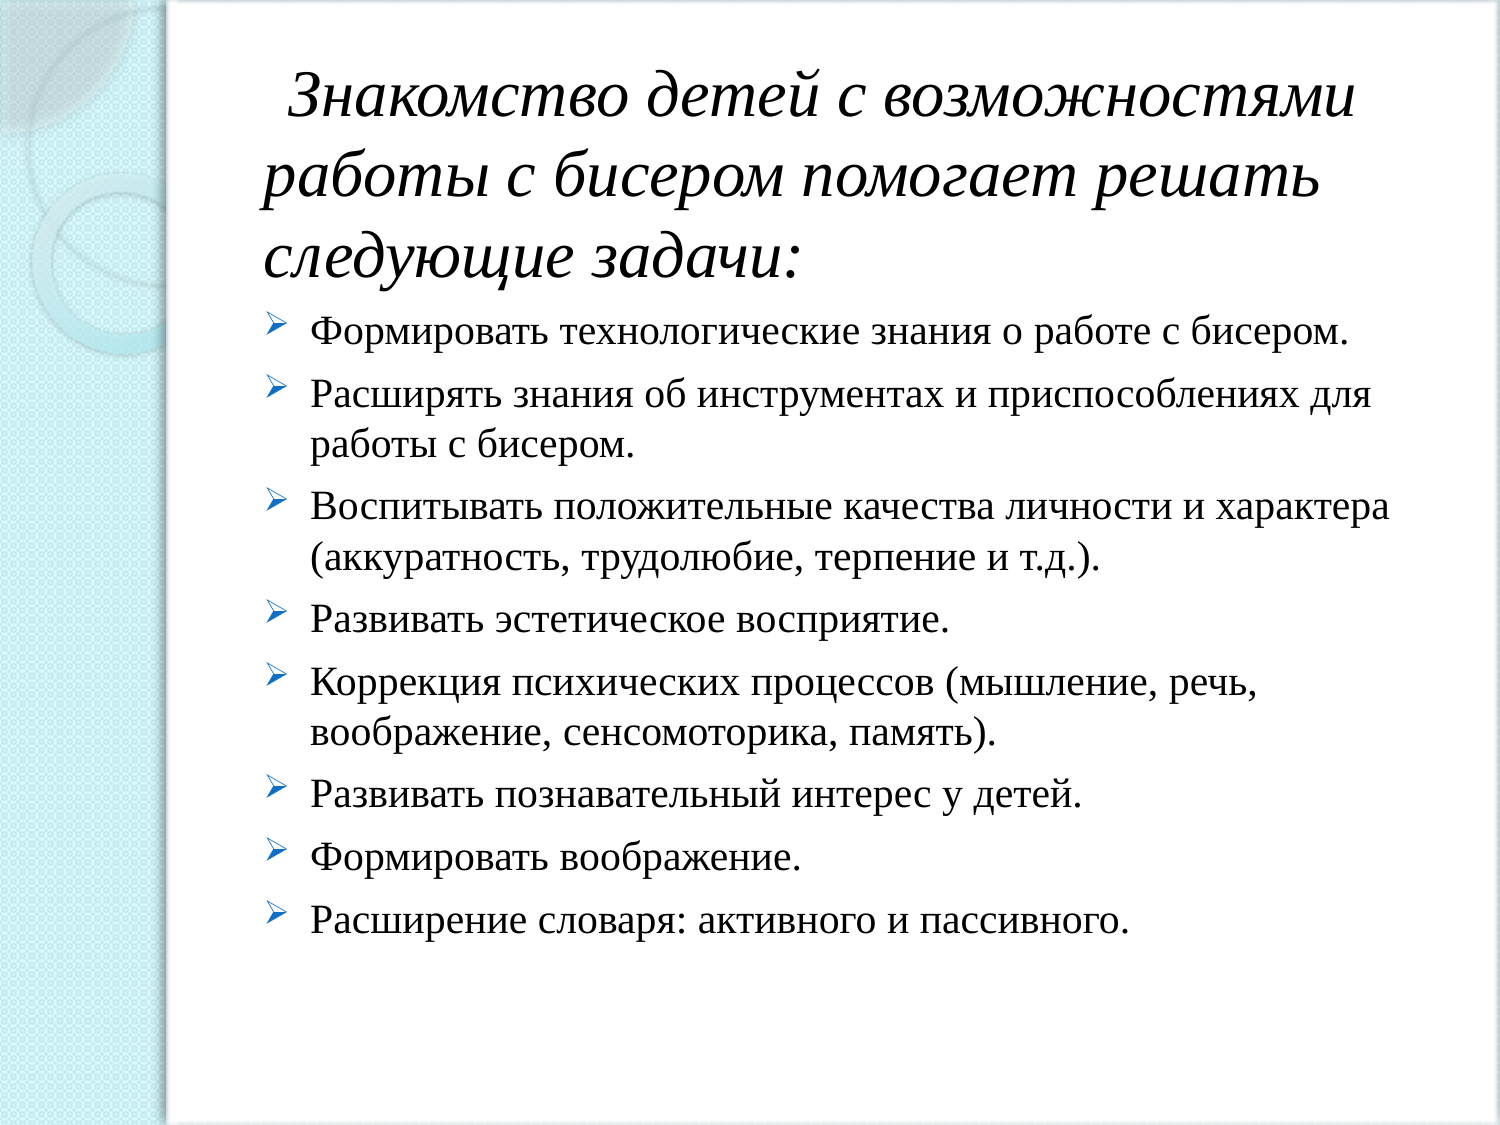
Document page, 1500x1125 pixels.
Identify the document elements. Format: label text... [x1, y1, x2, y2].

list Знакомство детей с возможностями работы с бисером помогает решать следующие задачи: Формировать технологические знания о работе с бисером. Расширять знания об инструментах и приспособлениях для работы с бисером. Воспитывать положительные качества личности и характера (аккуратность, трудолюбие, терпение и т.д.). Развивать эстетическое восприятие. Коррекция психических процессов (мышление, речь, воображение, сенсомоторика, память). Развивать познавательный интерес у детей. Формировать воображение. Расширение словаря: активного и пассивного. [235, 42, 1466, 1025]
